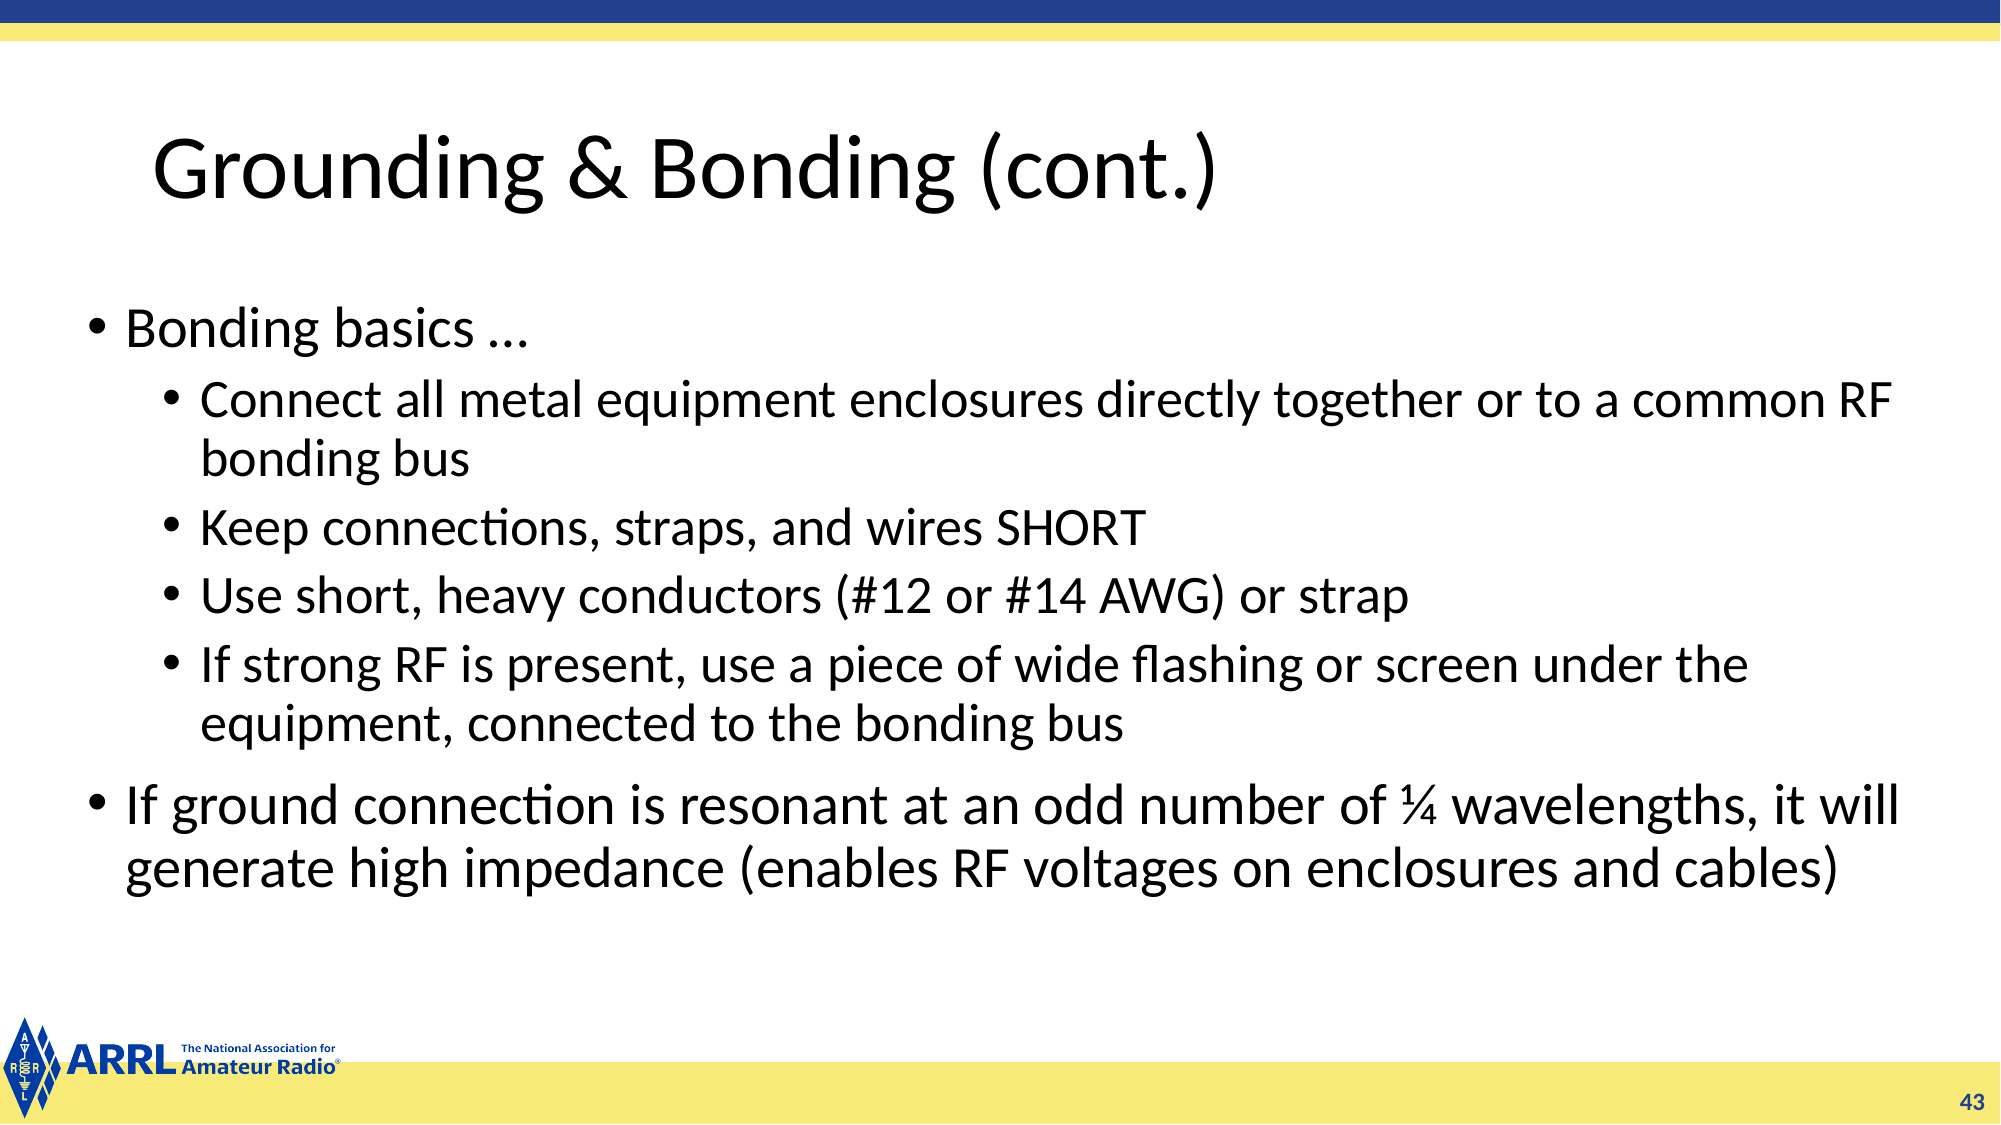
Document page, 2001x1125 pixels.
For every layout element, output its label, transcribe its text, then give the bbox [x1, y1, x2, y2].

title Grounding & Bonding (cont.) [137, 59, 1863, 278]
list Bonding basics … Connect all metal equipment enclosures directly together or to a common RF bonding bus Keep connections, straps, and wires SHORT Use short, heavy conductors (#12 or #14 AWG) or strap If strong RF is present, use a piece of wide flashing or screen under the equipment, connected to the bonding bus If ground connection is resonant at an odd number of ¼ wavelengths, it will generate high impedance (enables RF voltages on enclosures and cables) [72, 290, 1961, 1040]
picture [1, 1015, 342, 1121]
